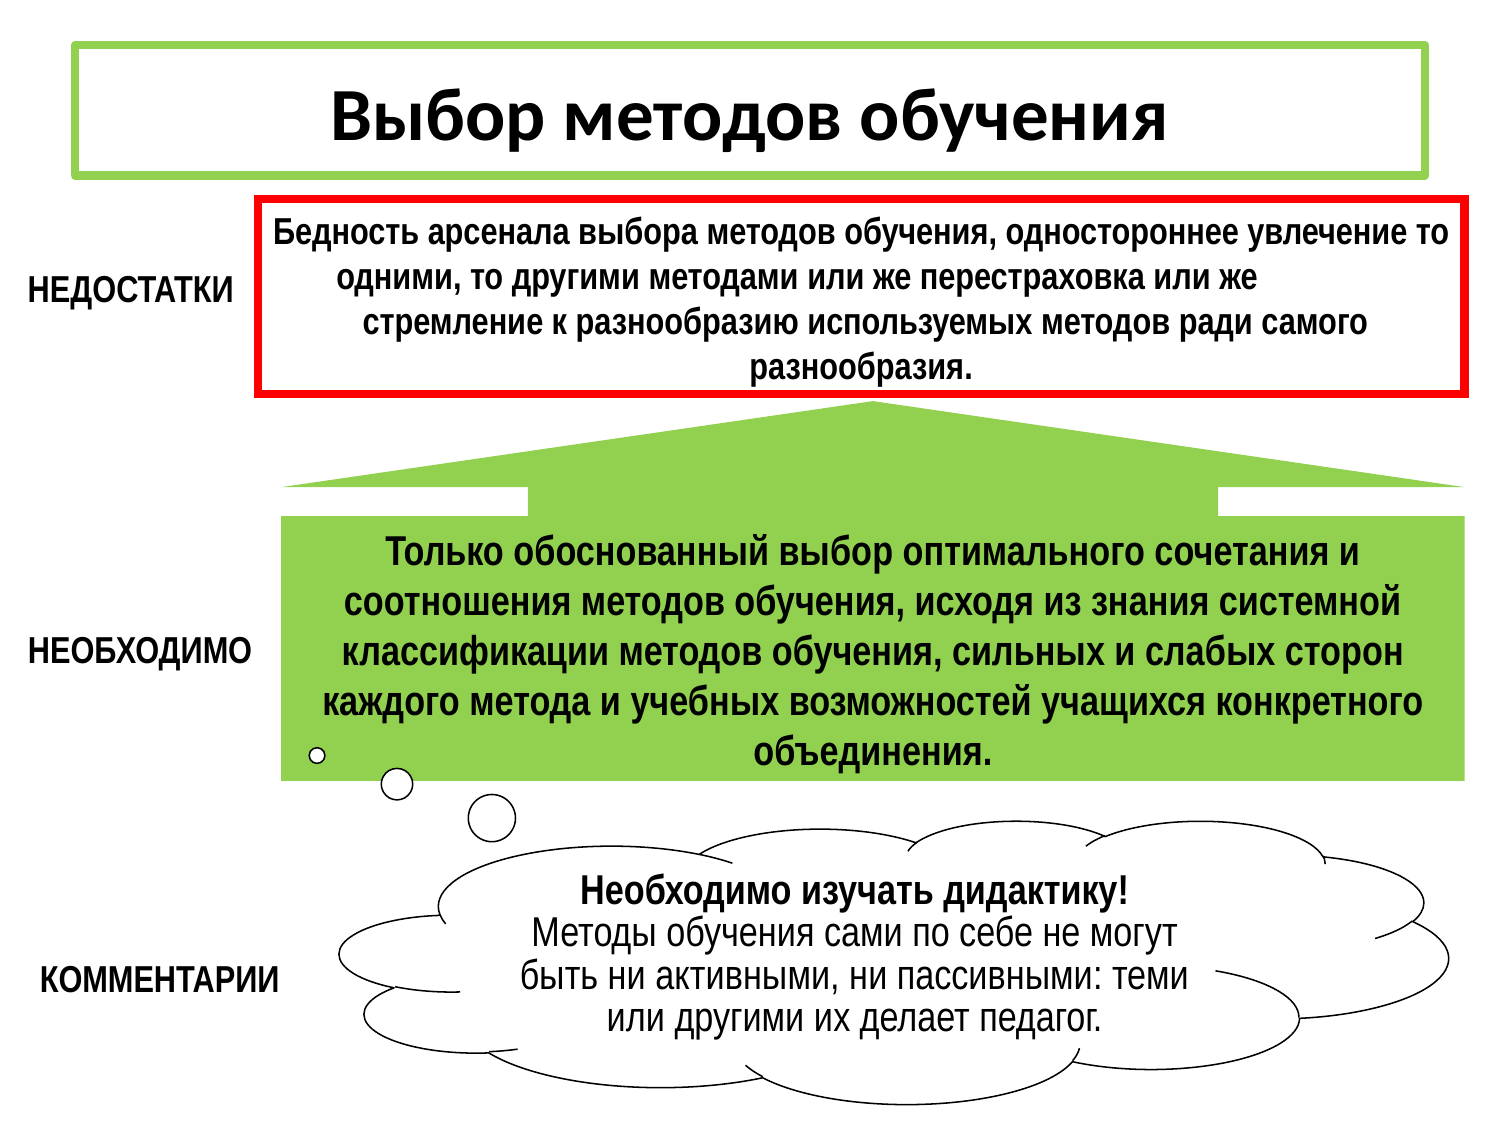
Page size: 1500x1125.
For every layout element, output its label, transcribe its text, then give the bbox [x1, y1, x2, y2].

text_box НЕОБХОДИМО [13, 619, 270, 679]
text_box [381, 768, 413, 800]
text_box Только обоснованный выбор оптимального сочетания и соотношения методов обучения, исходя из знания системной классификации методов обучения, сильных и слабых сторон каждого метода и учебных возможностей учащихся конкретного объединения. [281, 401, 1465, 781]
text_box НЕДОСТАТКИ [12, 257, 254, 318]
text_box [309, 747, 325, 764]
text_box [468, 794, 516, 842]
text_box Необходимо изучать дидактику! Методы обучения сами по себе не могут быть ни активными, ни пассивными: теми или другими их делает педагог. [338, 821, 1449, 1105]
text_box Бедность арсенала выбора методов обучения, одностороннее увлечение то одними, то другими методами или же перестраховка или же стремление к разнообразию используемых методов ради самого разнообразия. [257, 199, 1465, 394]
text_box Выбор методов обучения [75, 45, 1425, 176]
text_box КОММЕНТАРИИ [24, 947, 297, 1007]
